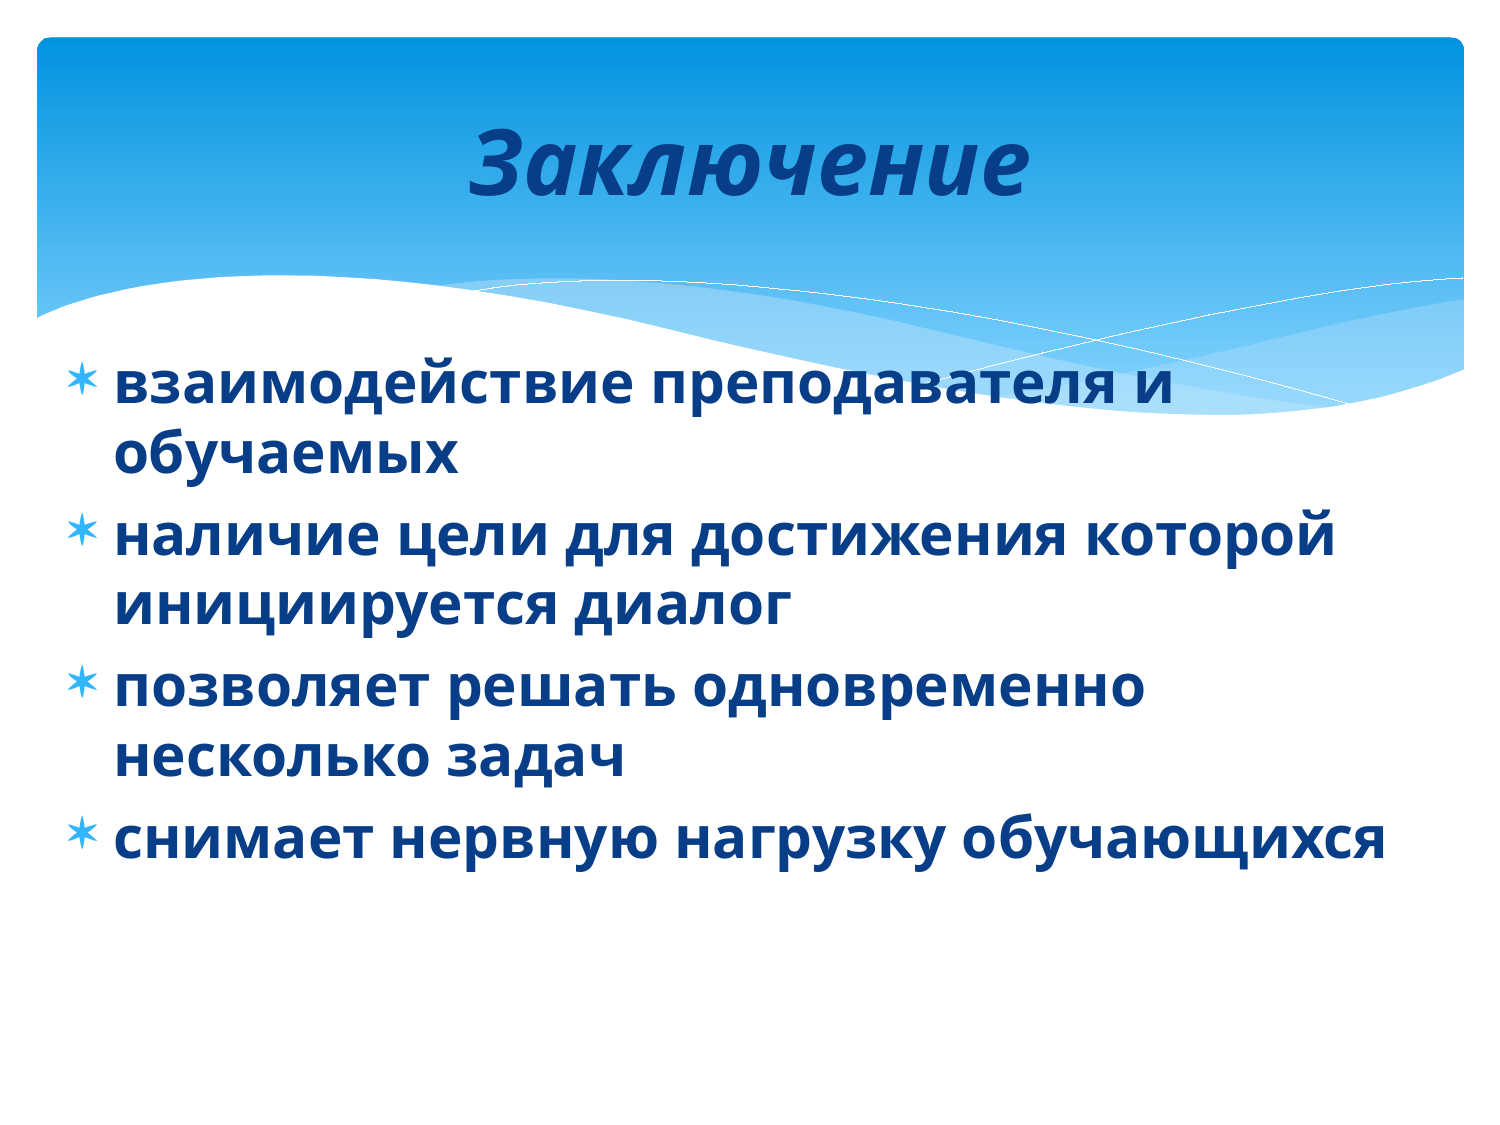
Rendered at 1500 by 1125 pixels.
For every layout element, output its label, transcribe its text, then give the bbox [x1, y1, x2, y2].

list взаимодействие преподавателя и обучаемых наличие цели для достижения которой инициируется диалог позволяет решать одновременно несколько задач снимает нервную нагрузку обучающихся [53, 338, 1459, 905]
title Заключение [75, 55, 1425, 261]
